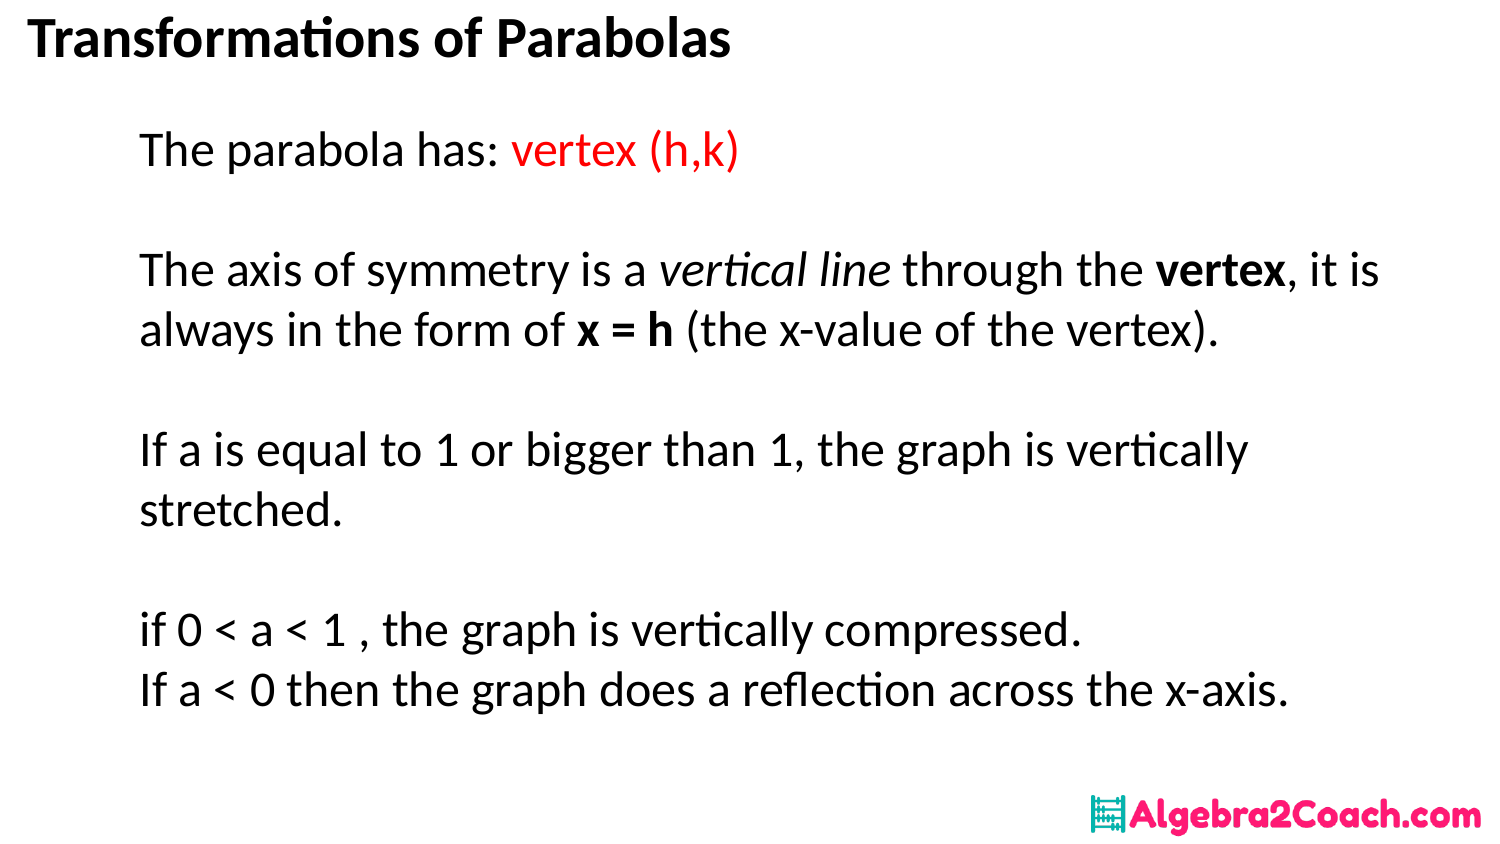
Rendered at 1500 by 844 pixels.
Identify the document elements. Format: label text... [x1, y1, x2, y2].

text_box Transformations of Parabolas [12, 0, 875, 72]
picture [1087, 791, 1484, 839]
text_box The parabola has: vertex (h,k) The axis of symmetry is a vertical line through the vertex, it is always in the form of x = h (the x-value of the vertex). If a is equal to 1 or bigger than 1, the graph is vertically stretched. if 0 < a < 1 , the graph is vertically compressed. If a < 0 then the graph does a reflection across the x-axis. [125, 109, 1425, 844]
